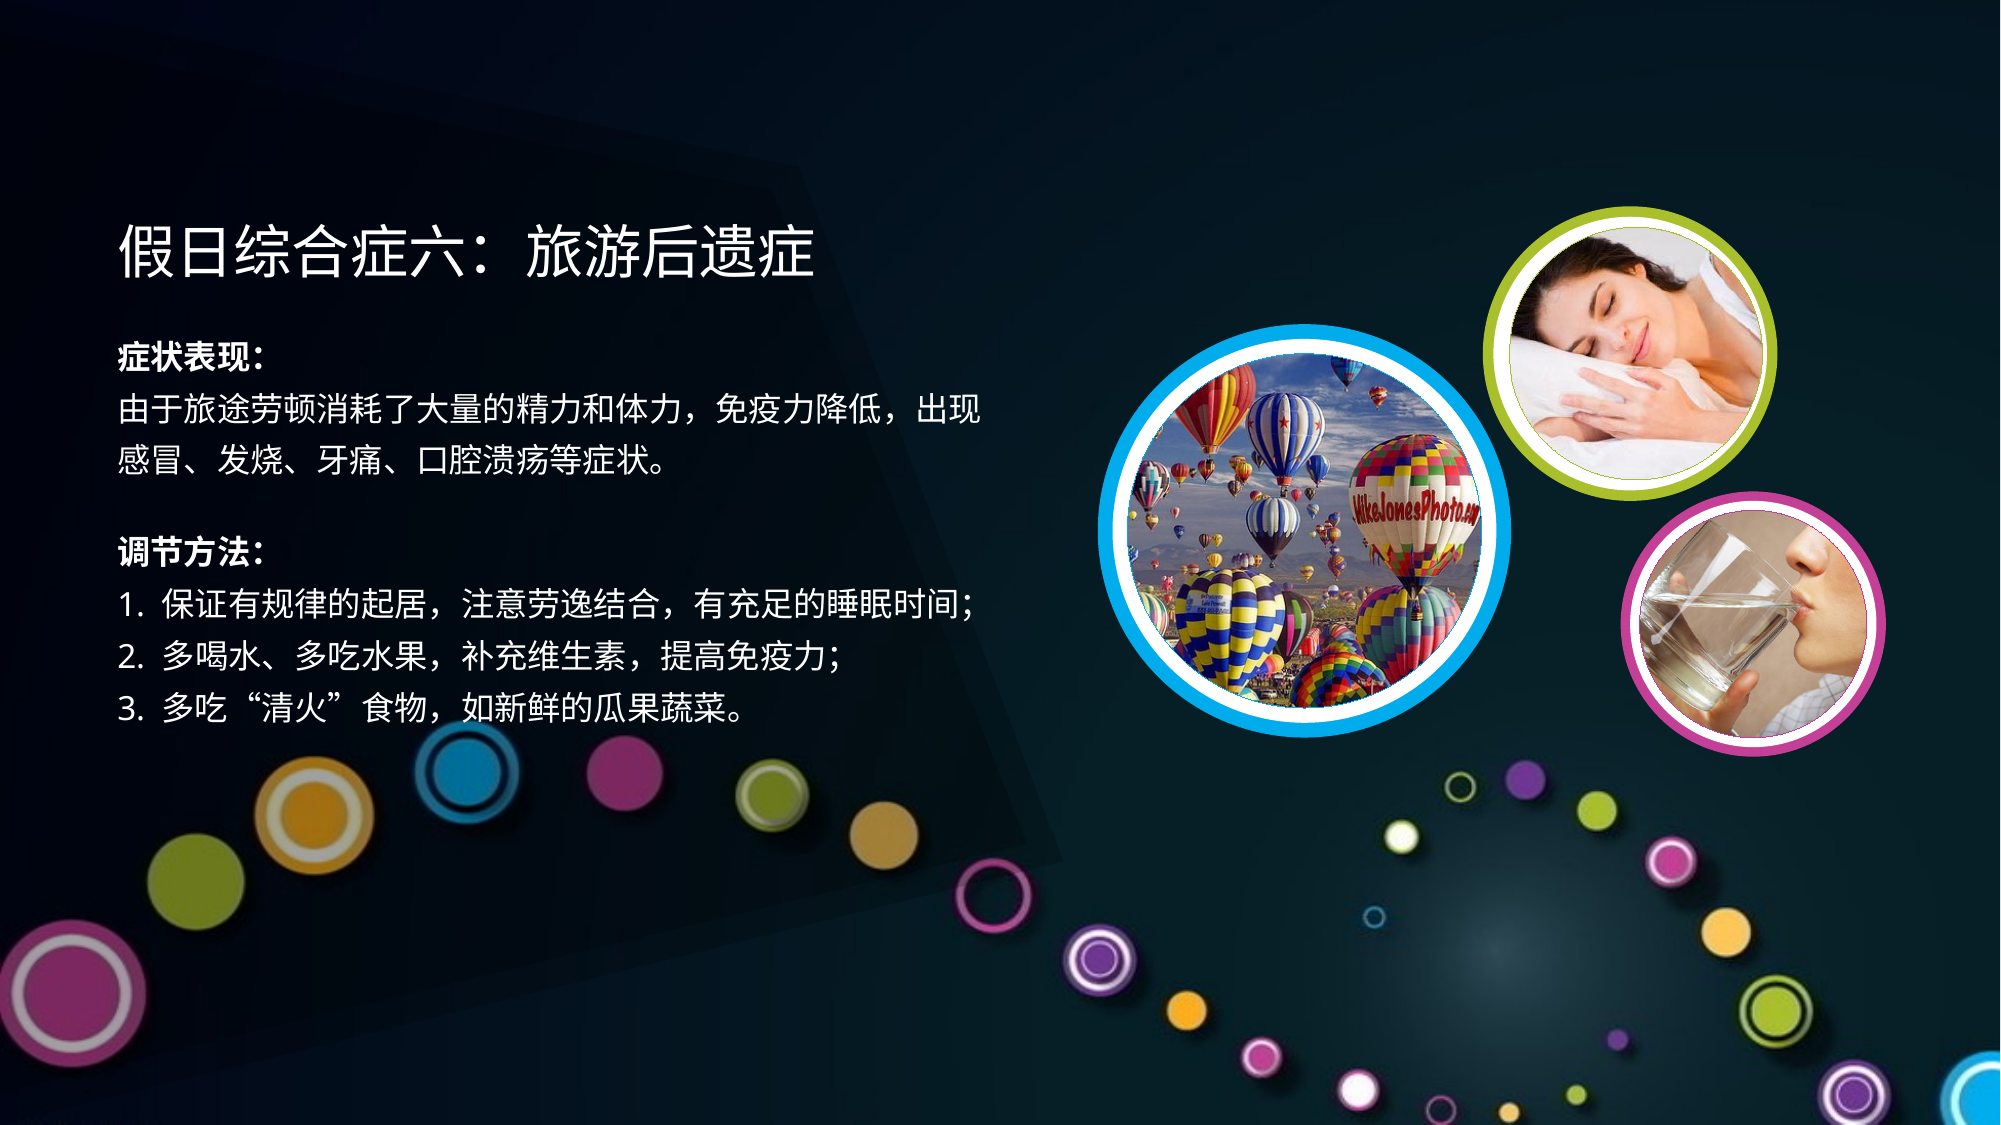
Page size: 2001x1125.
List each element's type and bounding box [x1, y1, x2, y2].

text_box [1620, 491, 1886, 757]
text_box [1482, 206, 1778, 501]
text_box [1097, 324, 1512, 738]
text_box [0, 0, 1064, 1125]
picture [1064, 0, 2001, 1125]
